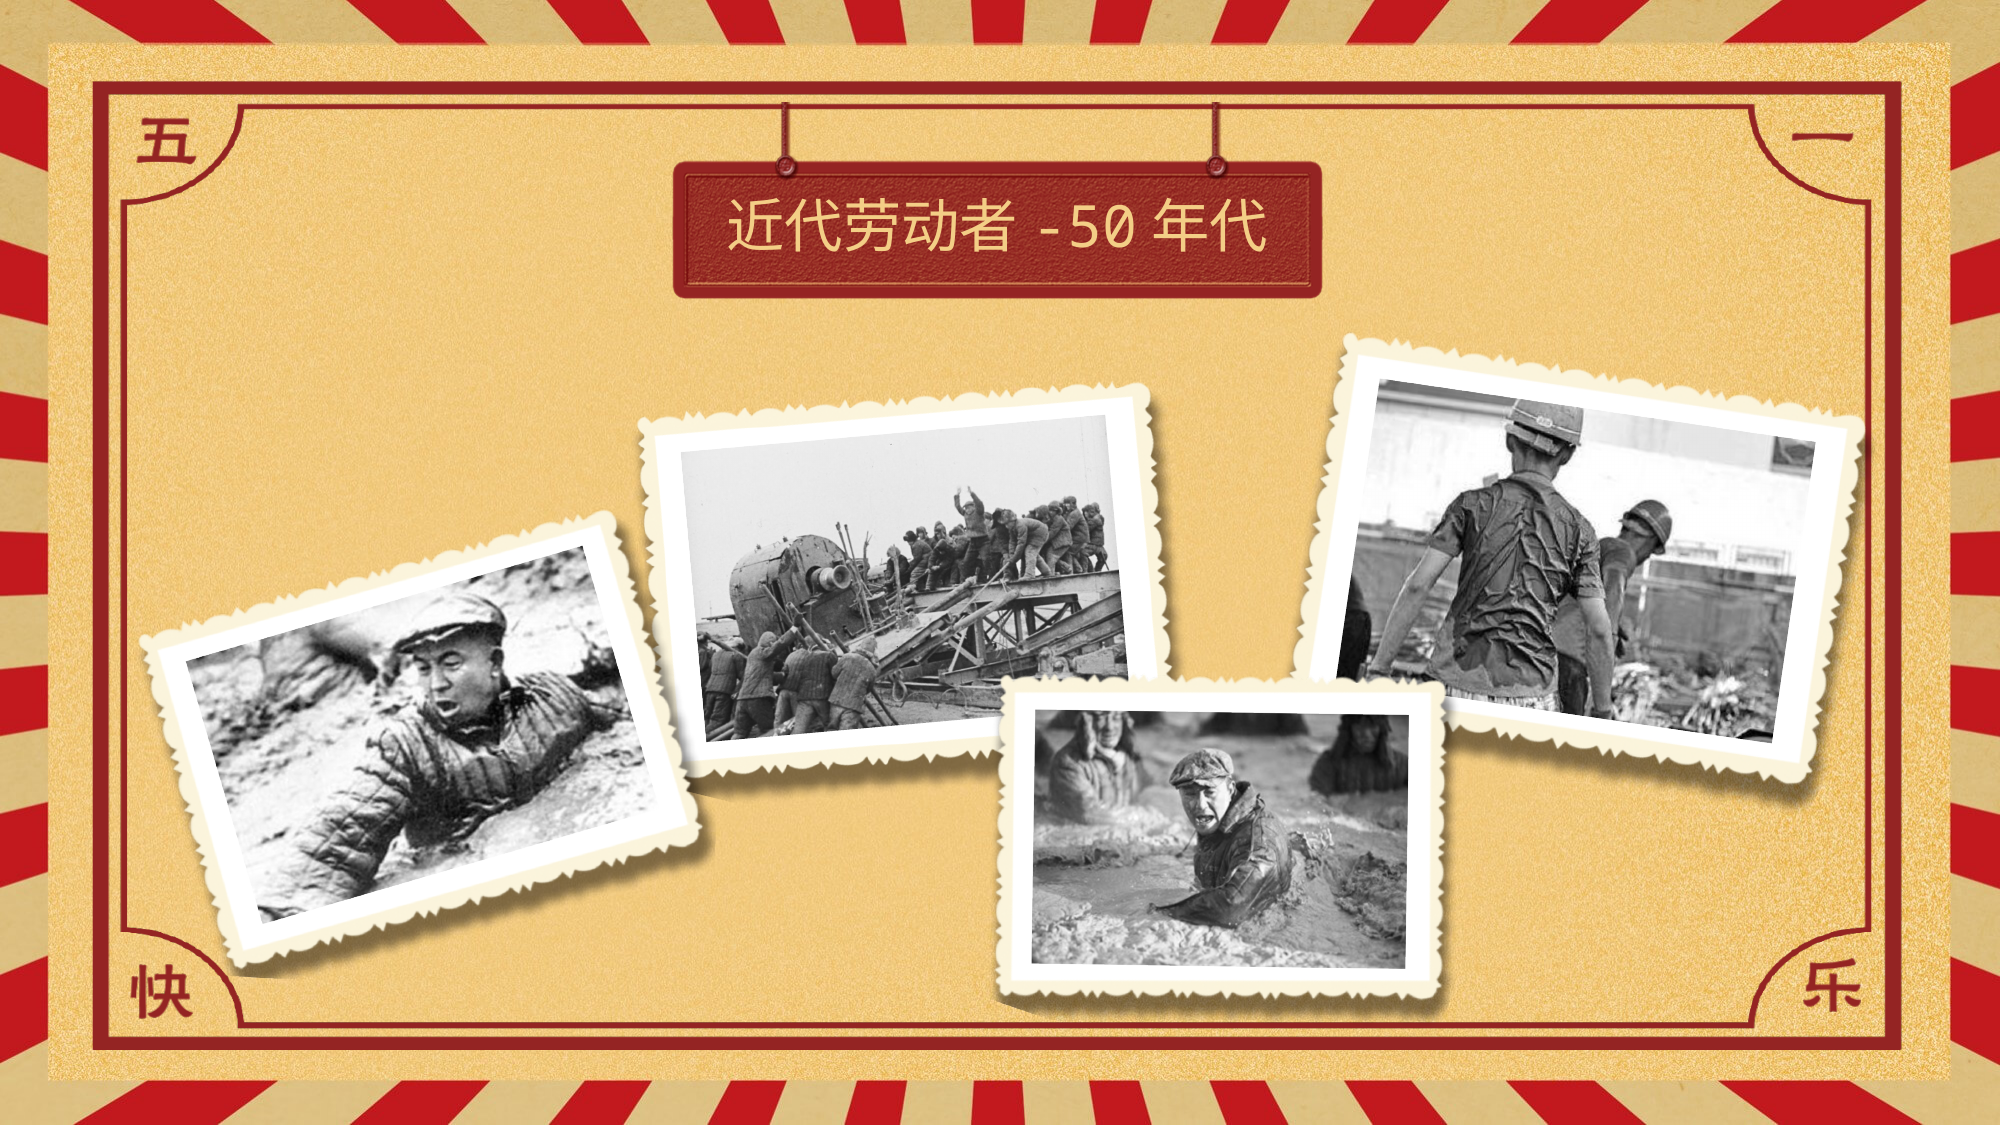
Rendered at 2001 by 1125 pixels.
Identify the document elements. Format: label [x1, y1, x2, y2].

text_box [123, 496, 719, 985]
picture [0, 0, 2000, 10]
picture [0, 11, 2000, 1125]
text_box [1254, 298, 1897, 827]
text_box [950, 614, 1489, 1066]
text_box [595, 327, 1217, 838]
text_box [506, 102, 1488, 318]
